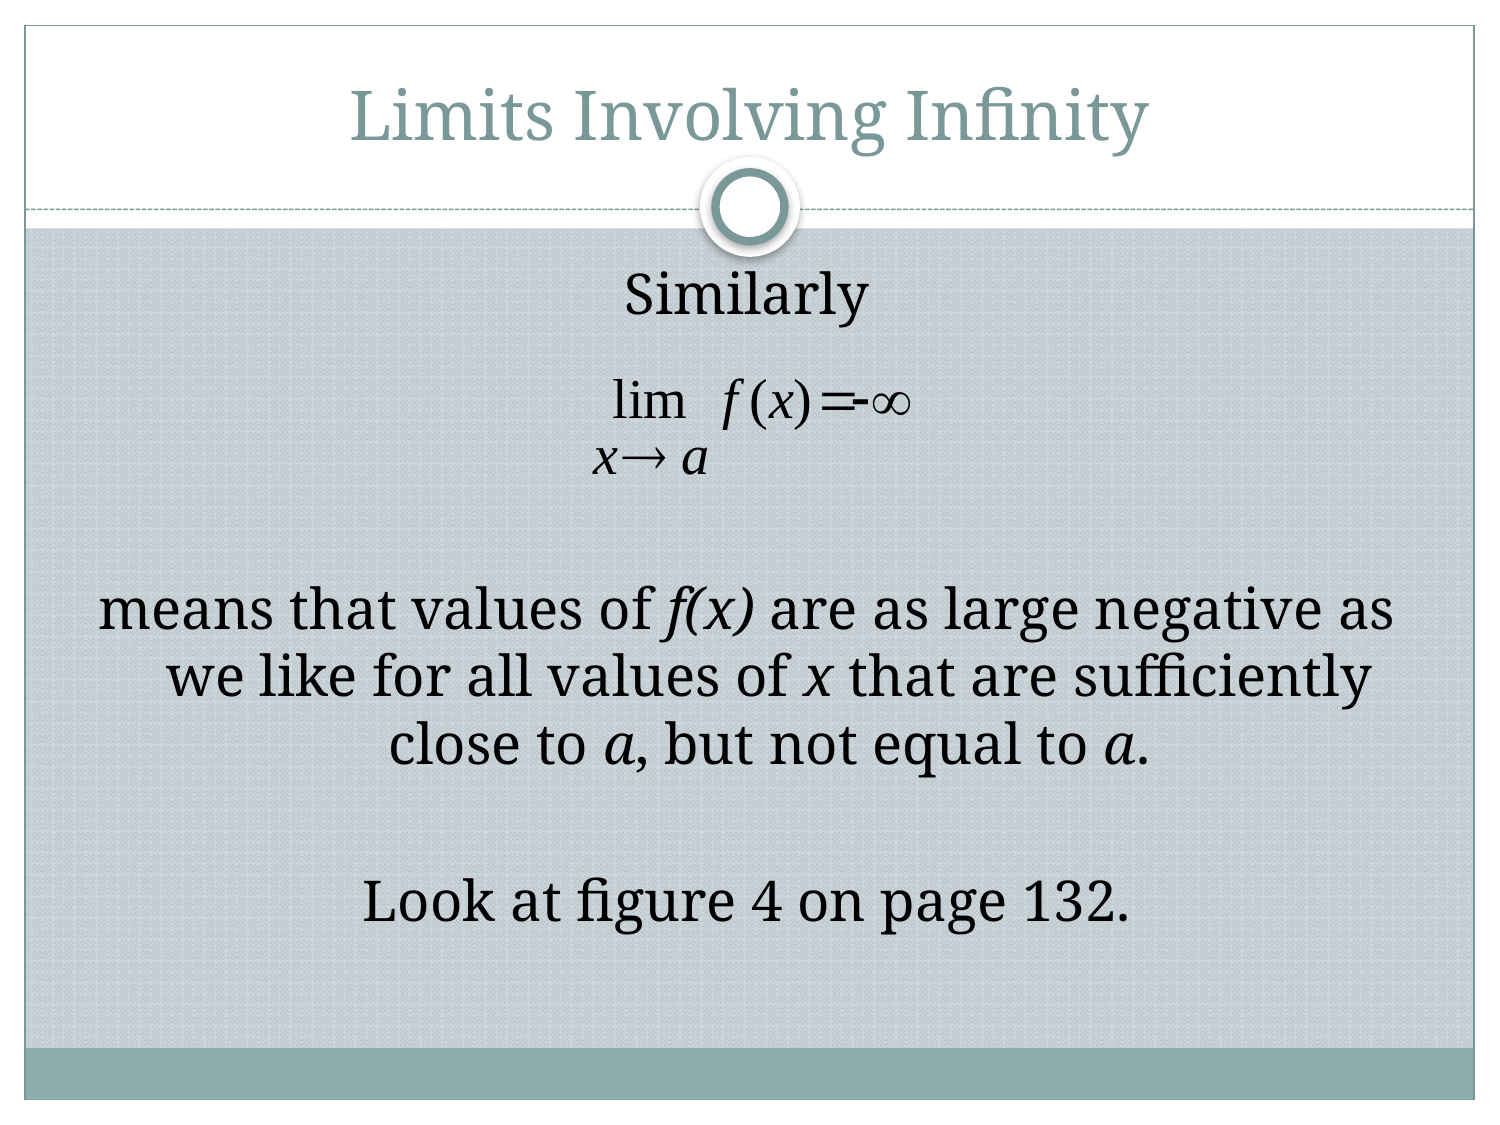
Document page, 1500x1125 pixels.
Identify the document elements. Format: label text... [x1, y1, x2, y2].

title Limits Involving Infinity [49, 37, 1450, 162]
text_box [587, 374, 928, 482]
list Similarly means that values of f(x) are as large negative as we like for all values of x that are sufficiently close to a, but not equal to a. Look at figure 4 on page 132. [49, 250, 1445, 1001]
